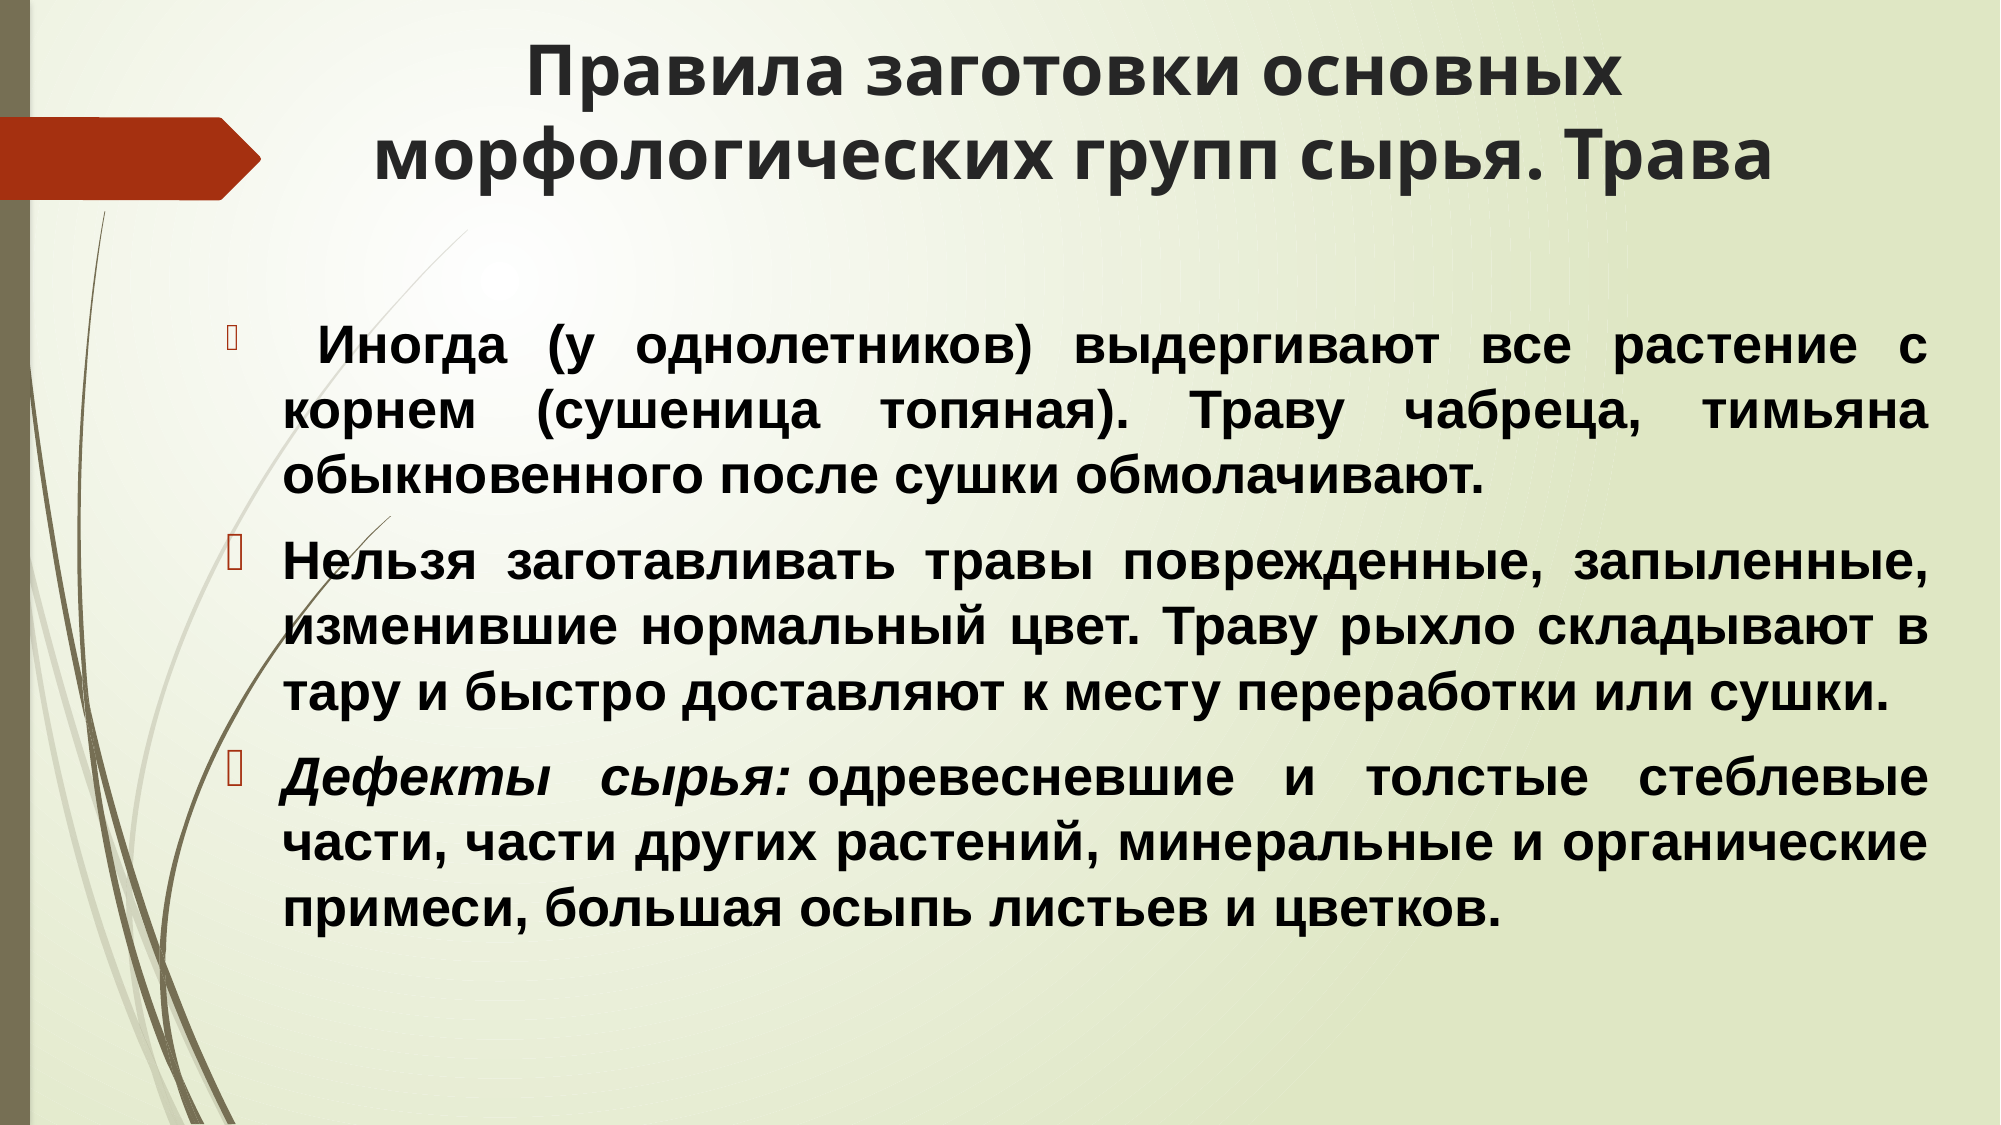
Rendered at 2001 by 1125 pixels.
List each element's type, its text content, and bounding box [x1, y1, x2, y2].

title Правила заготовки основных морфологических групп сырья. Трава [343, 16, 1806, 228]
list Иногда (у однолетников) выдергивают все растение с корнем (сушеница топяная). Траву чабреца, тимьяна обыкновенного после сушки обмолачивают. Нельзя заготавливать травы поврежденные, запыленные, изменившие нормальный цвет. Траву рыхло складывают в тару и быстро доставляют к месту переработки или сушки. Дефекты сырья: одревесневшие и толстые стеблевые части, части других растений, минеральные и органические примеси, большая осыпь листьев и цветков. [210, 301, 1947, 1003]
